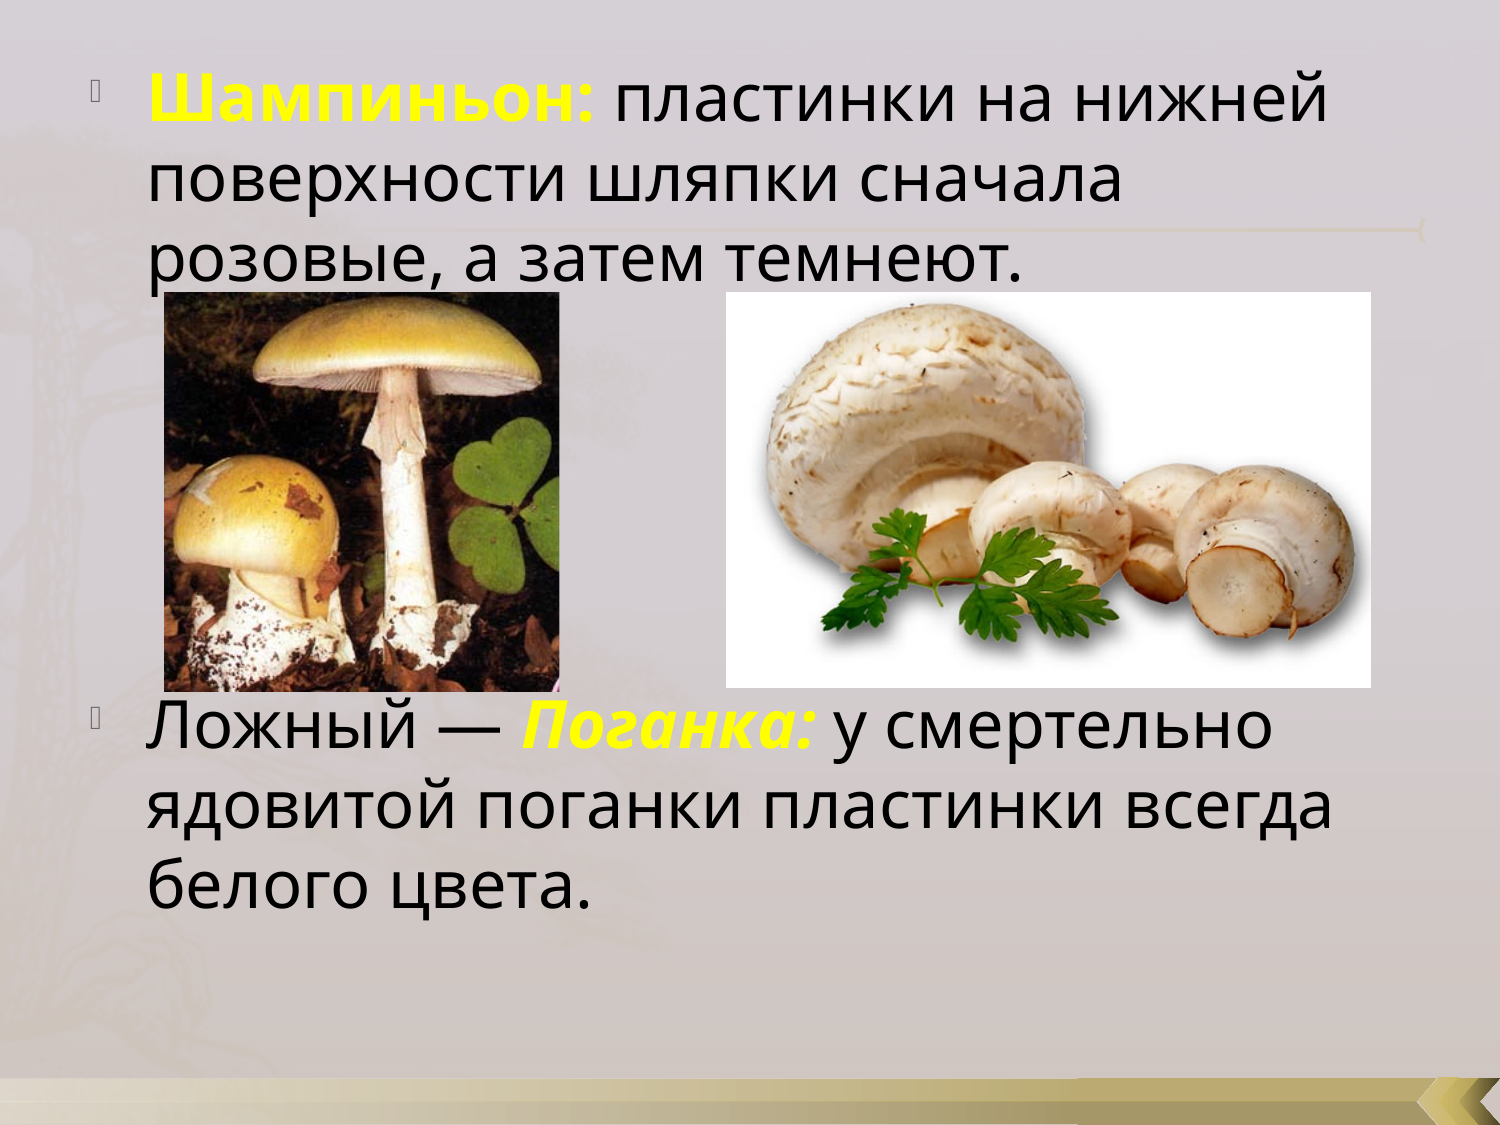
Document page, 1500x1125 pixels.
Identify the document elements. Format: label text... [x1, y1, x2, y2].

picture [726, 292, 1372, 689]
list Шампиньон: пластинки на нижней поверхности шляпки сначала розовые, а затем темнеют. Ложный — Поганка: у смертельно ядовитой поганки пластинки всегда белого цвета. [75, 46, 1425, 1005]
picture [163, 292, 560, 692]
